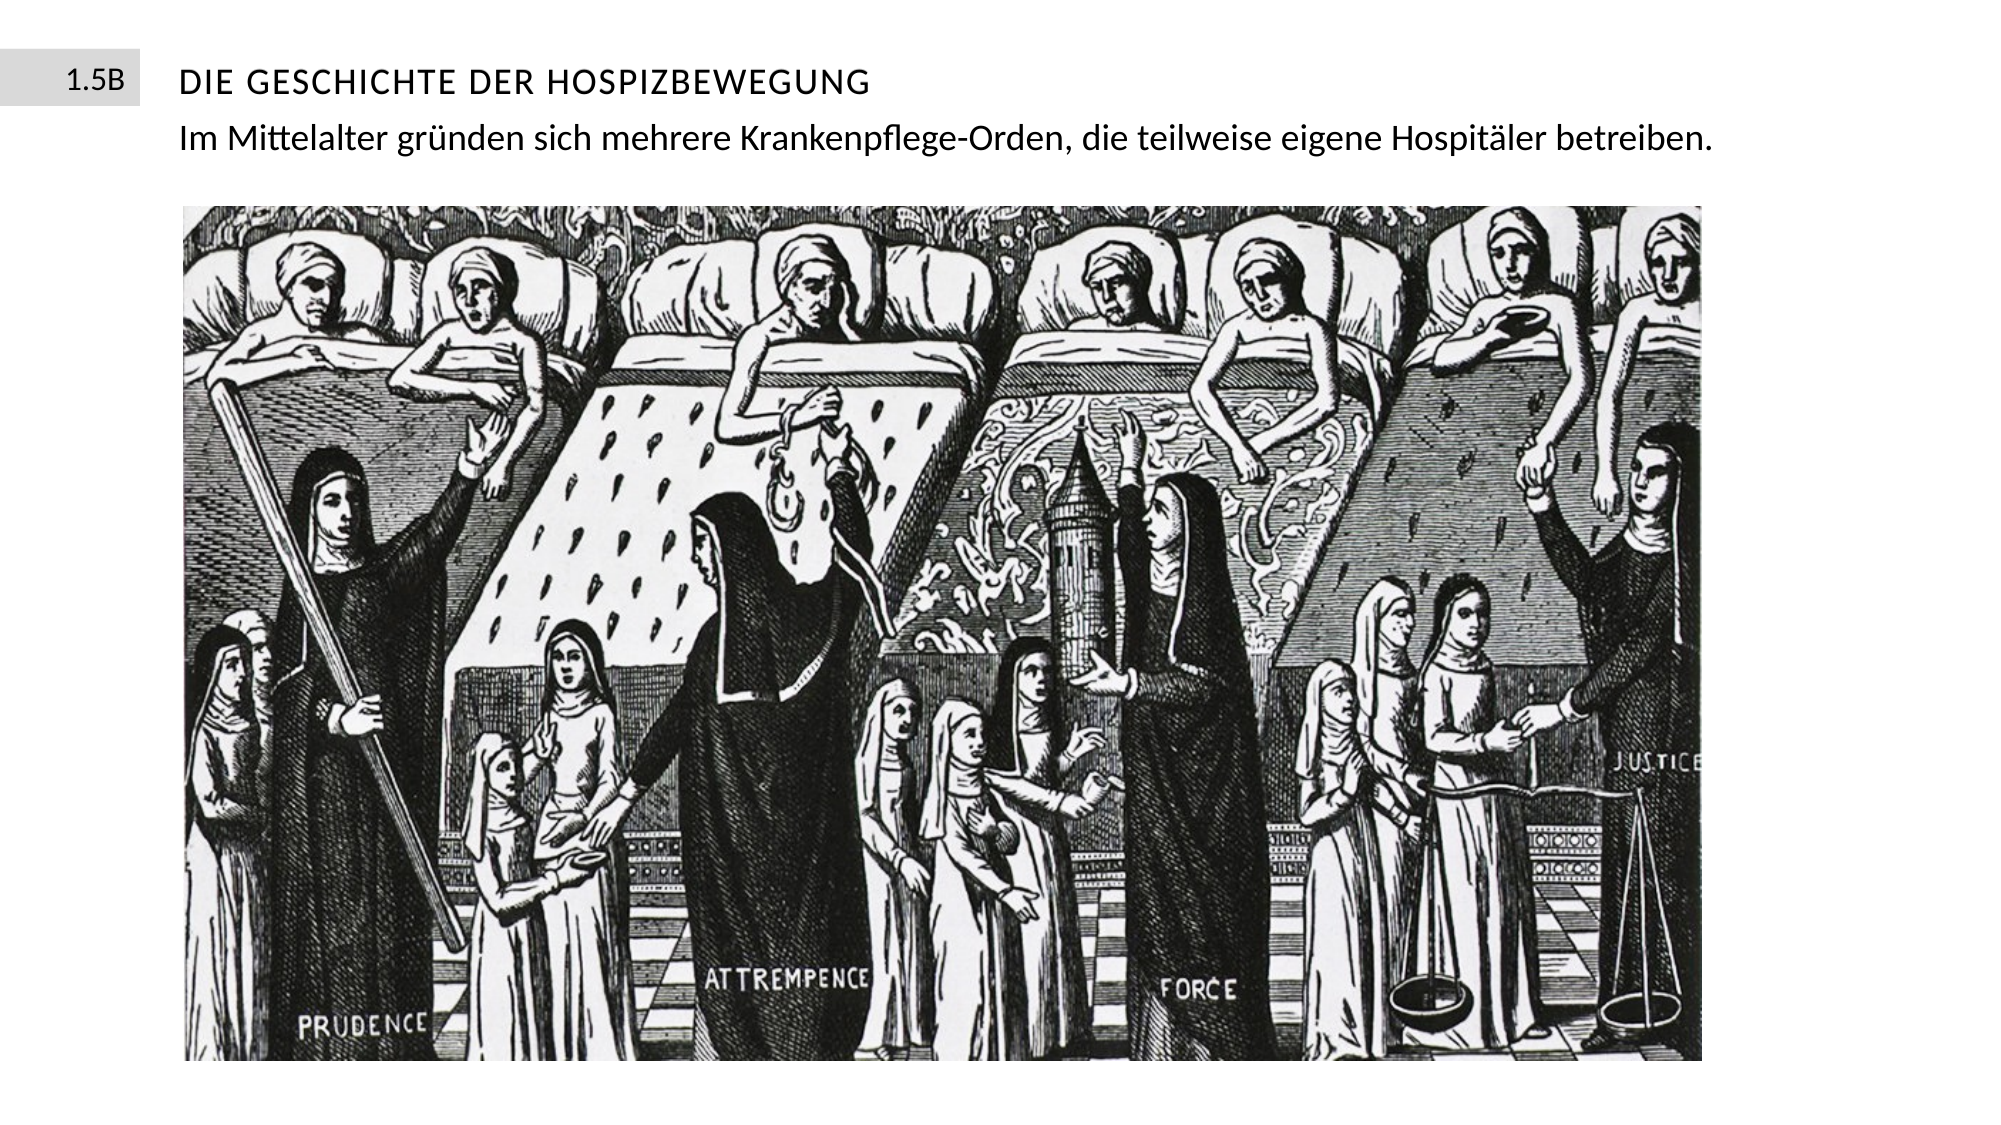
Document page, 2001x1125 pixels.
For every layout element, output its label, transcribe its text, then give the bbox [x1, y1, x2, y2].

list Im Mittelalter gründen sich mehrere Krankenpflege-Orden, die teilweise eigene Hospitäler betreiben. [164, 110, 1791, 224]
text_box DIE GESCHICHTE DER HOSPIZBEWEGUNG [164, 49, 1832, 110]
text_box 1.5B [0, 48, 141, 107]
picture [183, 206, 1702, 1061]
